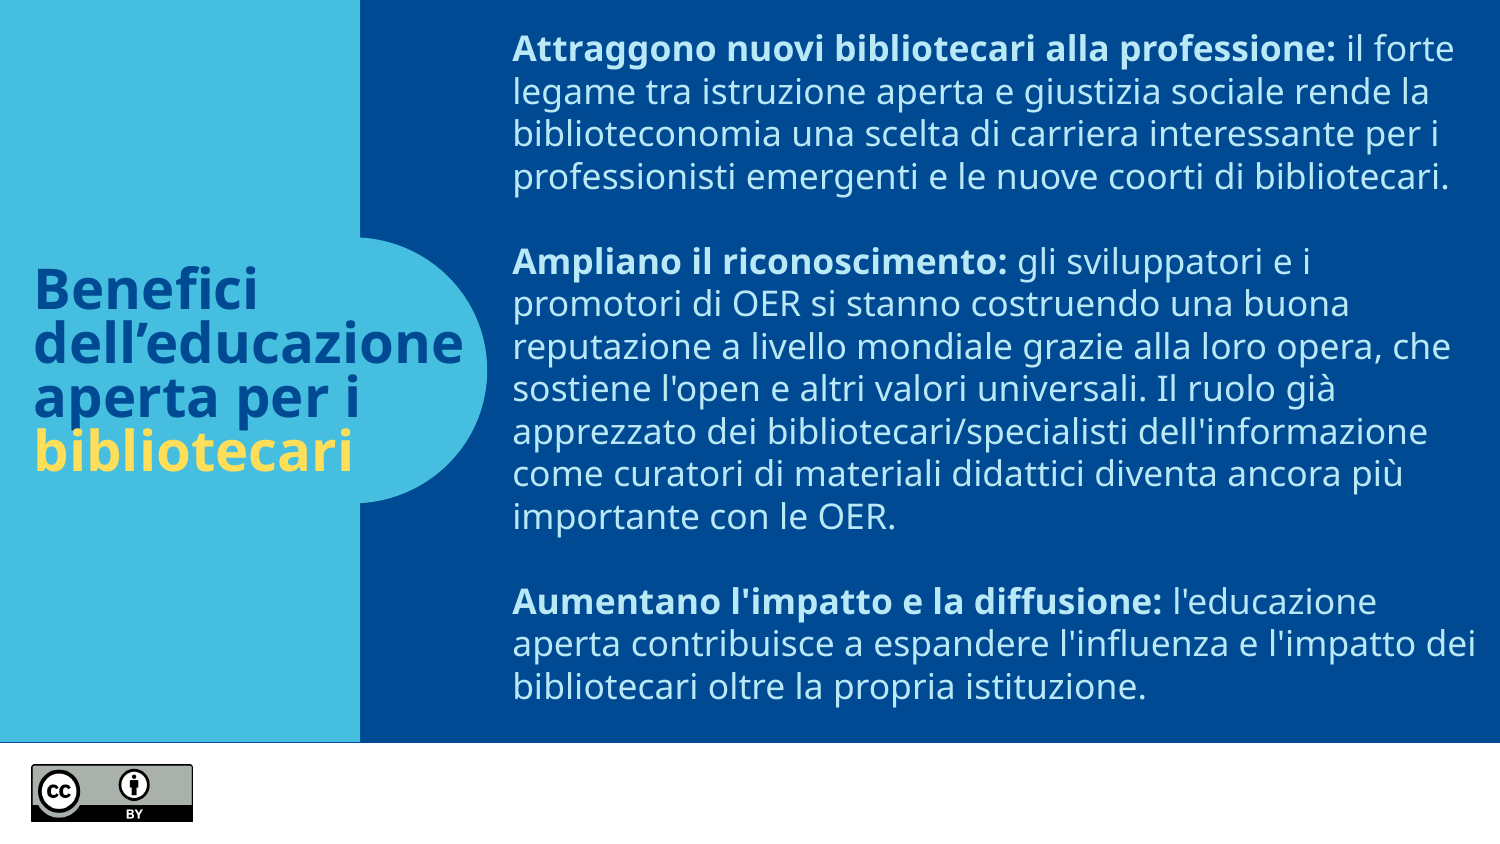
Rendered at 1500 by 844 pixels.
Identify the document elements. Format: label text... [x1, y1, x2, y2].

text_box Benefici dell’educazione aperta per i bibliotecari [18, 250, 525, 497]
text_box [295, 237, 410, 250]
text_box [311, 497, 394, 504]
text_box [0, 750, 1500, 844]
text_box Attraggono nuovi bibliotecari alla professione: il forte legame tra istruzione aperta e giustizia sociale rende la biblioteconomia una scelta di carriera interessante per i professionisti emergenti e le nuove coorti di bibliotecari. Ampliano il riconoscimento: gli sviluppatori e i promotori di OER si stanno costruendo una buona reputazione a livello mondiale grazie alla loro opera, che sostiene l'open e altri valori universali. Il ruolo già apprezzato dei bibliotecari/specialisti dell'informazione come curatori di materiali didattici diventa ancora più importante con le OER. Aumentano l'impatto e la diffusione: l'educazione aperta contribuisce a espandere l'influenza e l'impatto dei bibliotecari oltre la propria istituzione. [497, 11, 1493, 722]
picture [31, 764, 193, 822]
text_box [0, 0, 361, 742]
